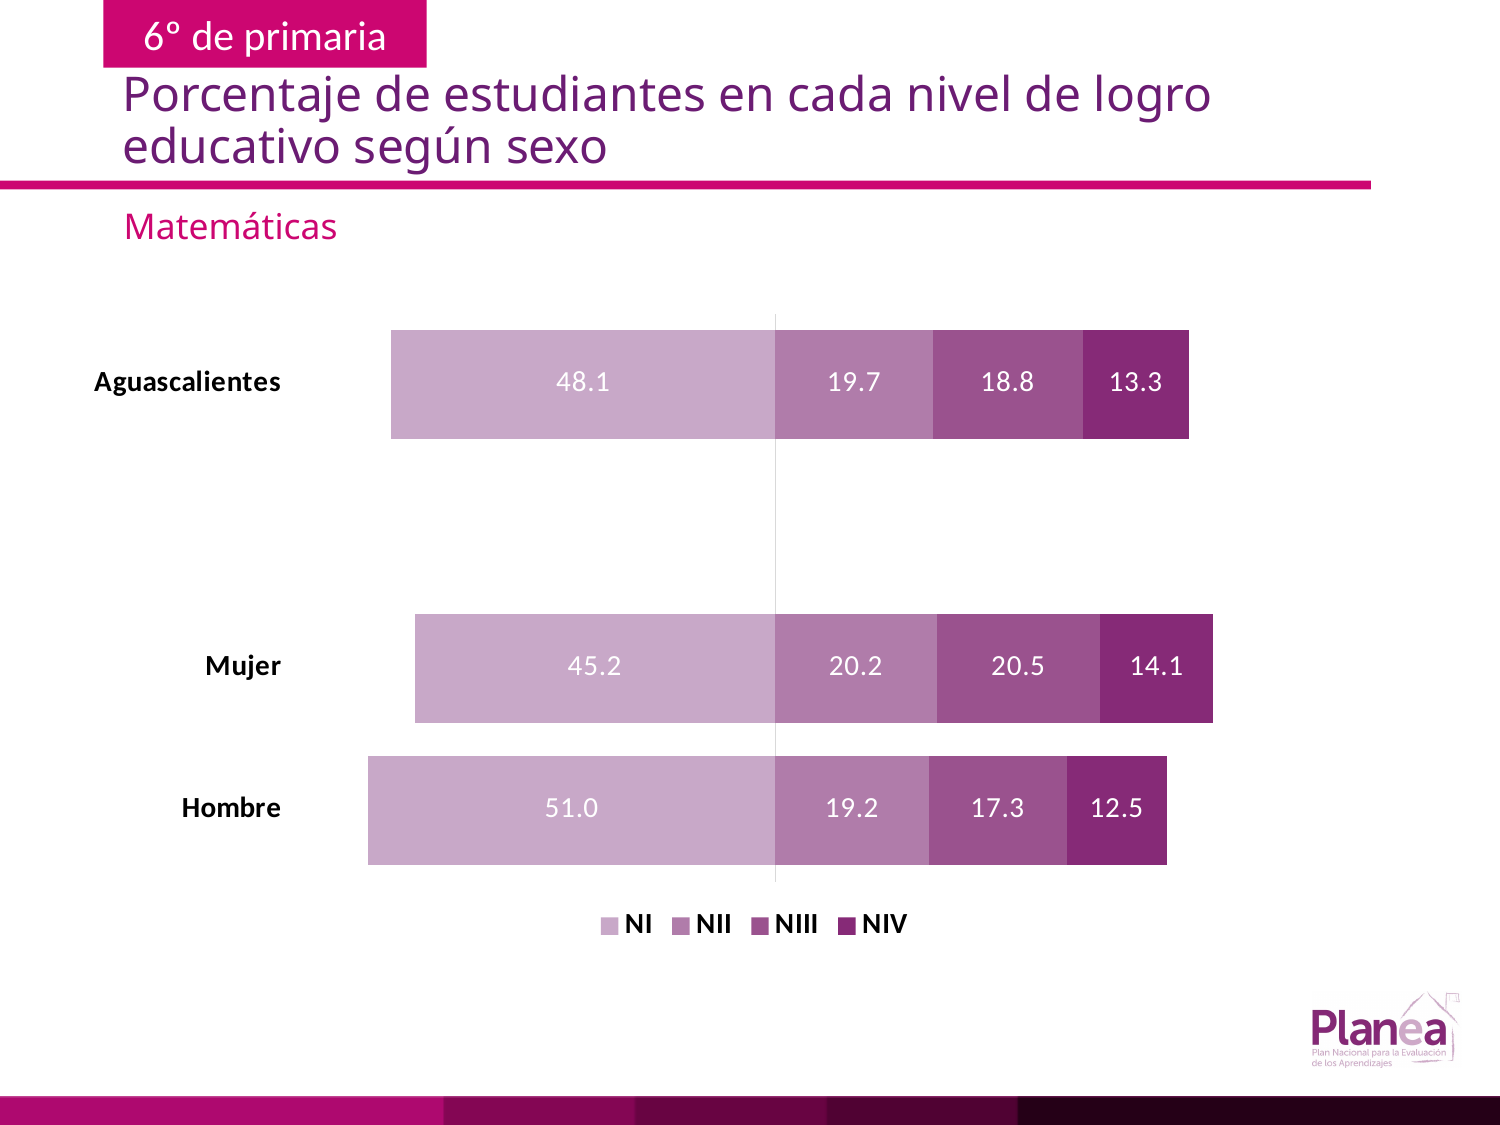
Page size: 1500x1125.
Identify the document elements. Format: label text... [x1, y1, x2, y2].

text_box [0, 179, 1372, 190]
title Porcentaje de estudiantes en cada nivel de logro educativo según sexo [107, 62, 1402, 201]
list Matemáticas [108, 196, 1403, 301]
picture [0, 1096, 1500, 1125]
chart [66, 301, 1442, 947]
picture [1312, 991, 1462, 1068]
